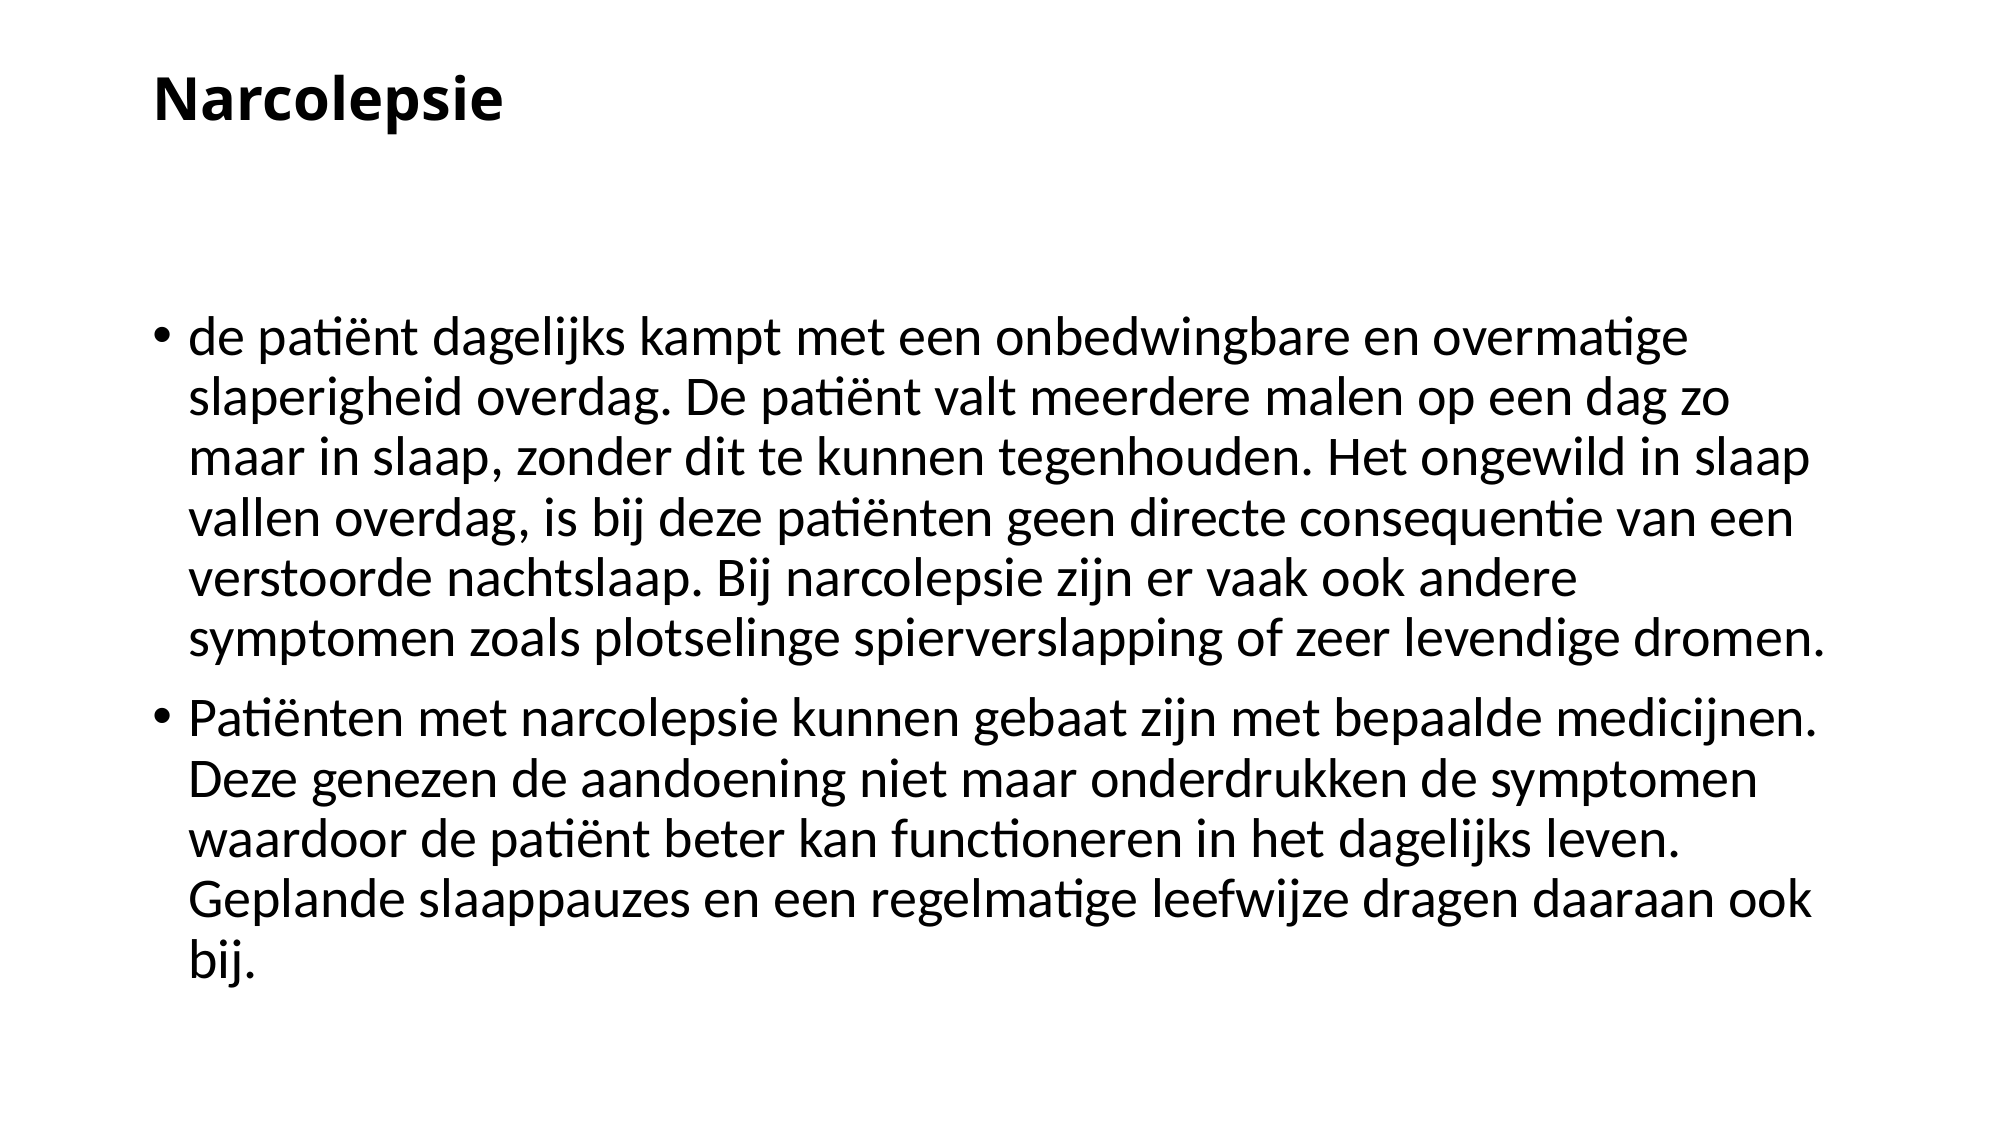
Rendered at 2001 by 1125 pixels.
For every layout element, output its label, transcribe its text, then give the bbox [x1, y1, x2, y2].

list de patiënt dagelijks kampt met een onbedwingbare en overmatige slaperigheid overdag. De patiënt valt meerdere malen op een dag zo maar in slaap, zonder dit te kunnen tegenhouden. Het ongewild in slaap vallen overdag, is bij deze patiënten geen directe consequentie van een verstoorde nachtslaap. Bij narcolepsie zijn er vaak ook andere symptomen zoals plotselinge spierverslapping of zeer levendige dromen. Patiënten met narcolepsie kunnen gebaat zijn met bepaalde medicijnen. Deze genezen de aandoening niet maar onderdrukken de symptomen waardoor de patiënt beter kan functioneren in het dagelijks leven. Geplande slaappauzes en een regelmatige leefwijze dragen daaraan ook bij. [137, 299, 1863, 1014]
title Narcolepsie [137, 59, 1863, 278]
